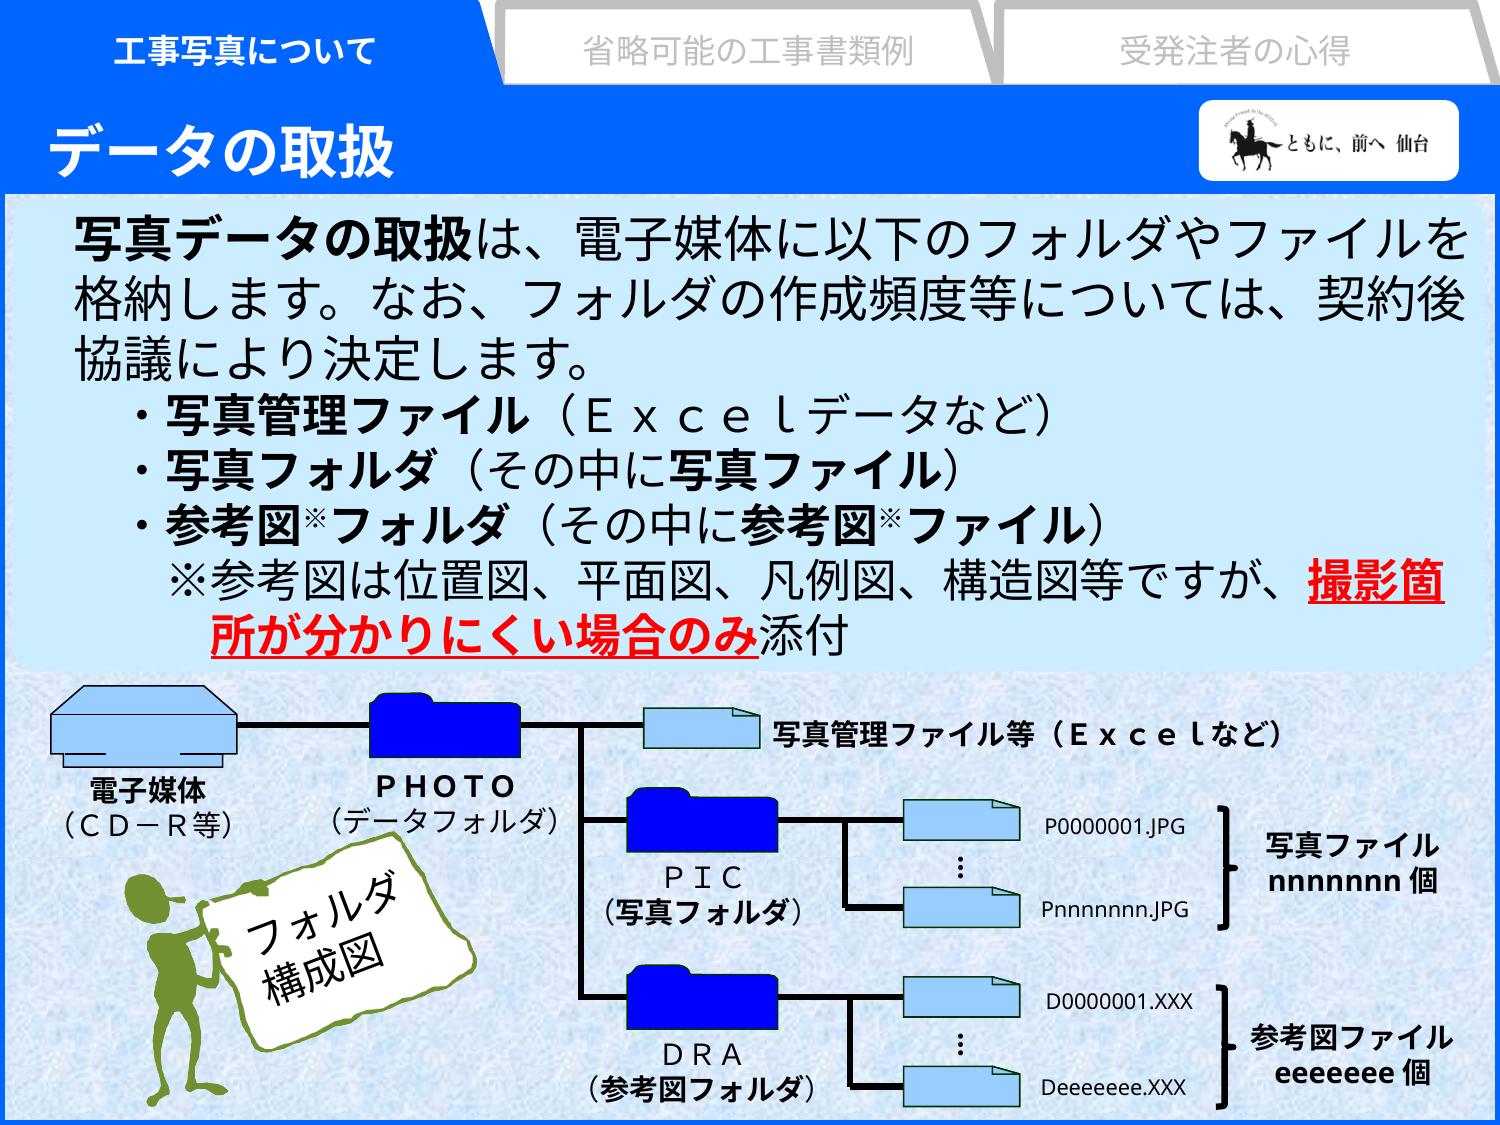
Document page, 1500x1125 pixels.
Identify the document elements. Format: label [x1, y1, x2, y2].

text_box [0, 3, 1500, 1125]
text_box [124, 831, 477, 1107]
text_box [29, 692, 1472, 1116]
